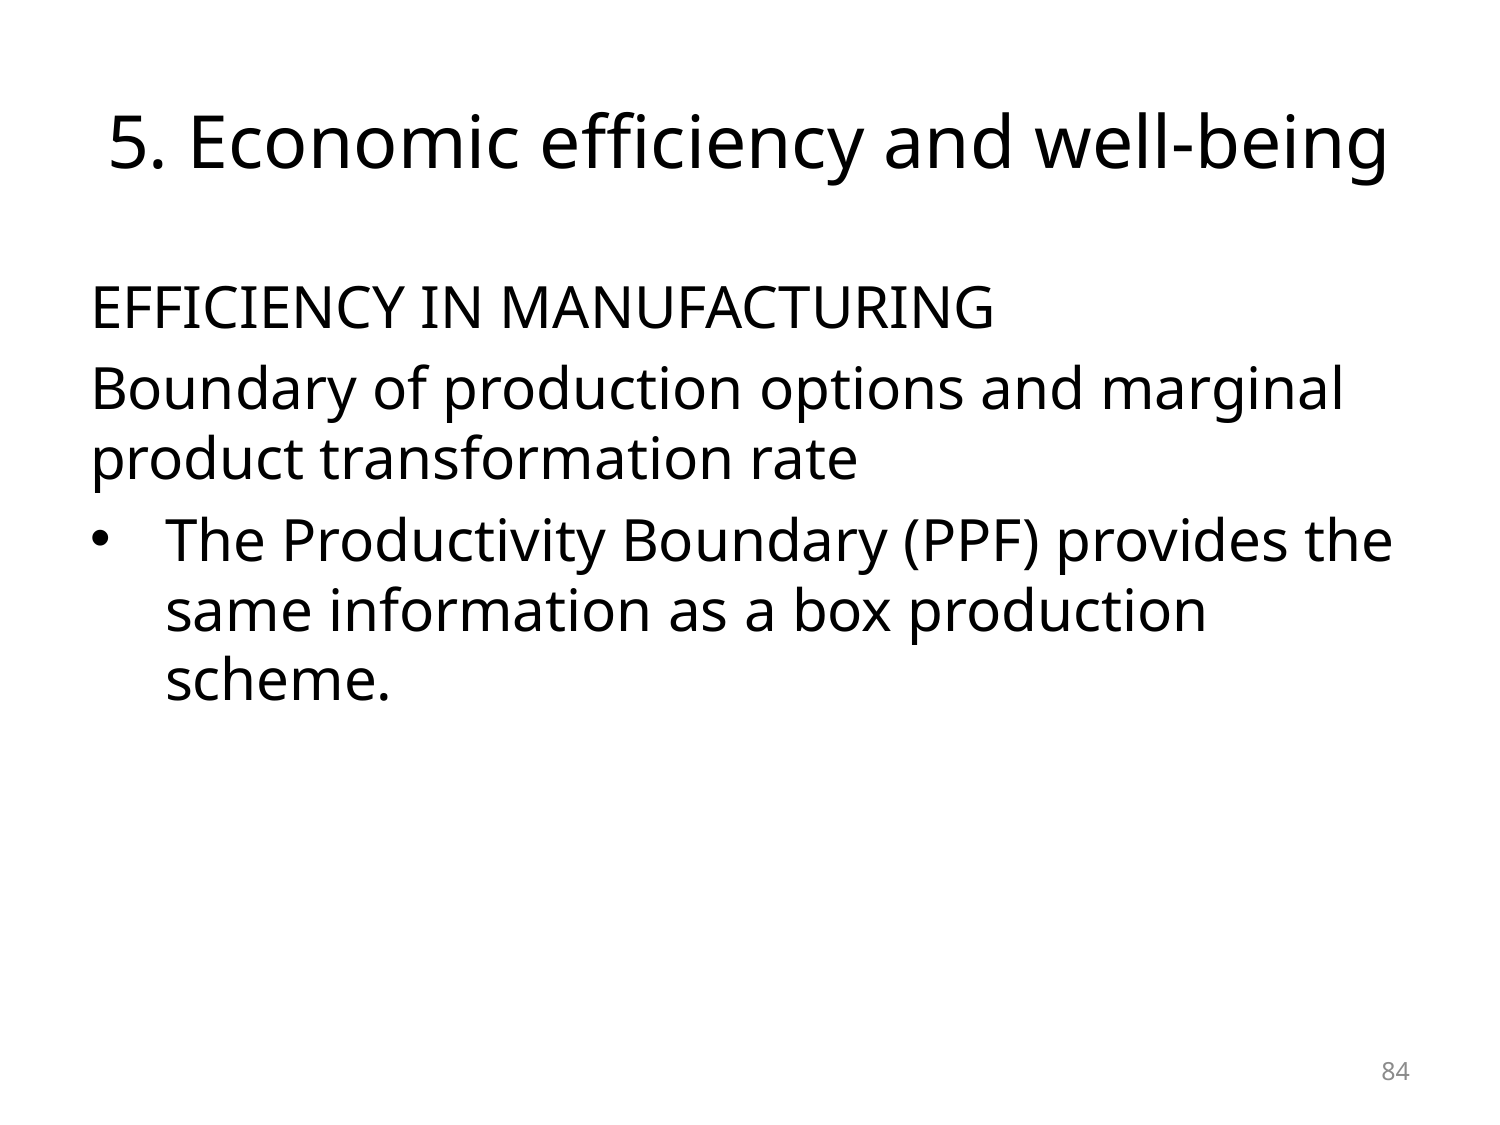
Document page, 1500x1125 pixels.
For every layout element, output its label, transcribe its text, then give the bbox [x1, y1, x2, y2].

list EFFICIENCY IN MANUFACTURING Boundary of production options and marginal product transformation rate The Productivity Boundary (PPF) provides the same information as a box production scheme. [75, 262, 1425, 1005]
title 5. Economic efficiency and well-being [75, 45, 1425, 233]
slide_number 84 [1074, 1042, 1425, 1103]
